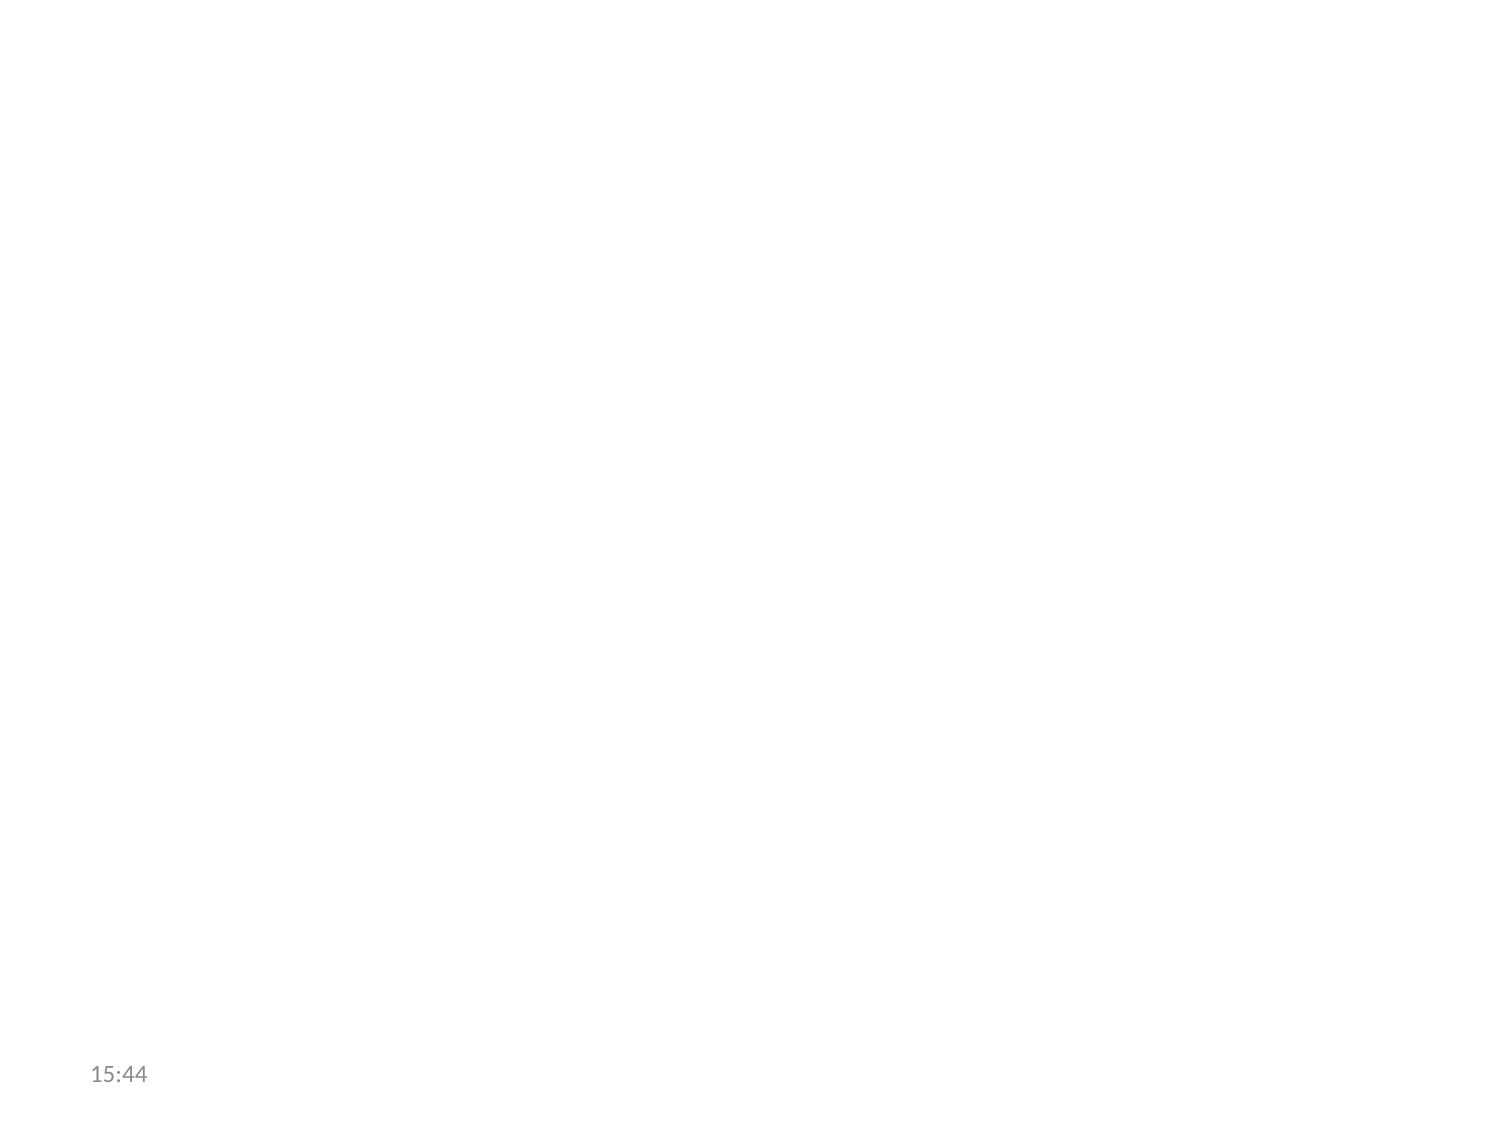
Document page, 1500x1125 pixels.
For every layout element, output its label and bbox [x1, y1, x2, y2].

slide_number [75, 1042, 425, 1103]
